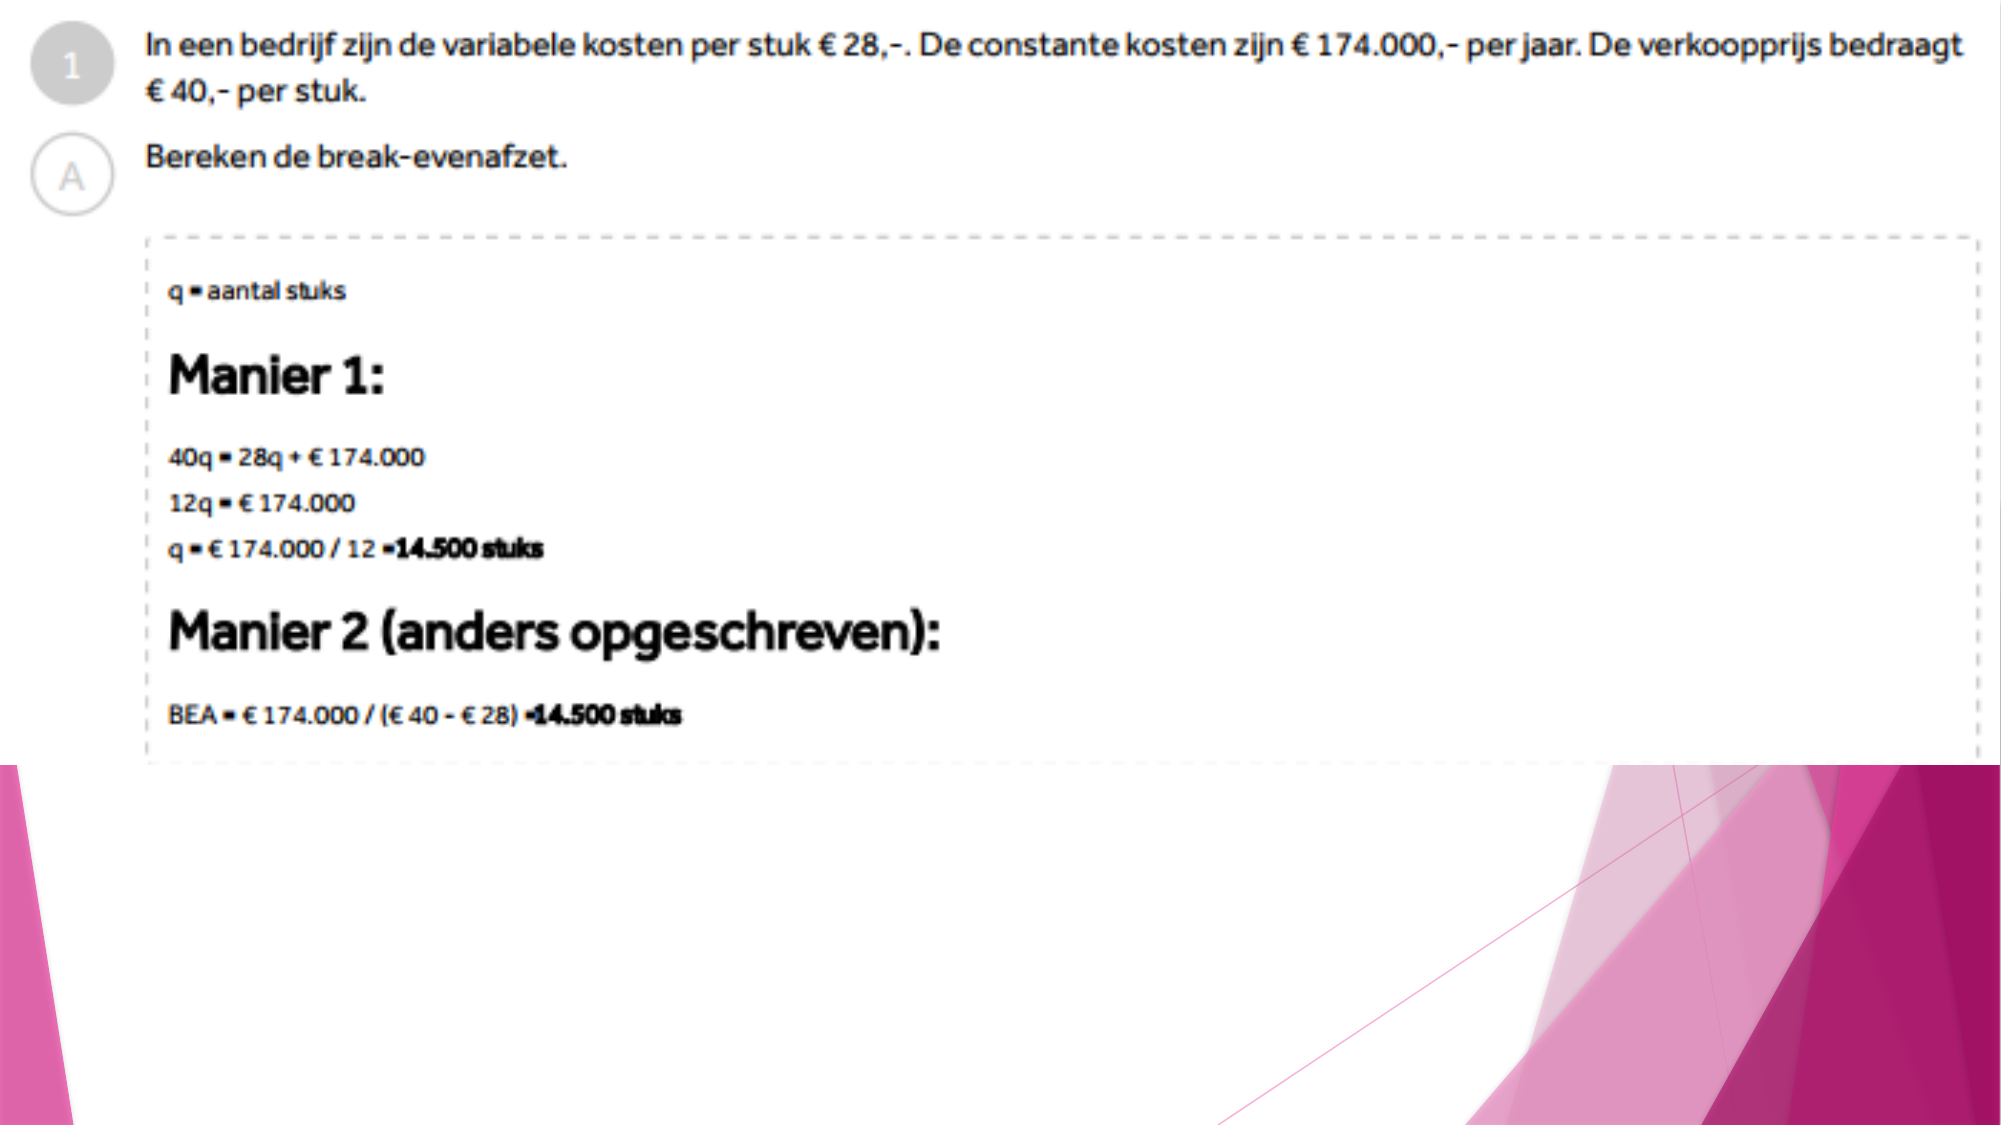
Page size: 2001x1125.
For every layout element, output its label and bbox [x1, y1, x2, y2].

picture [0, 0, 2000, 766]
